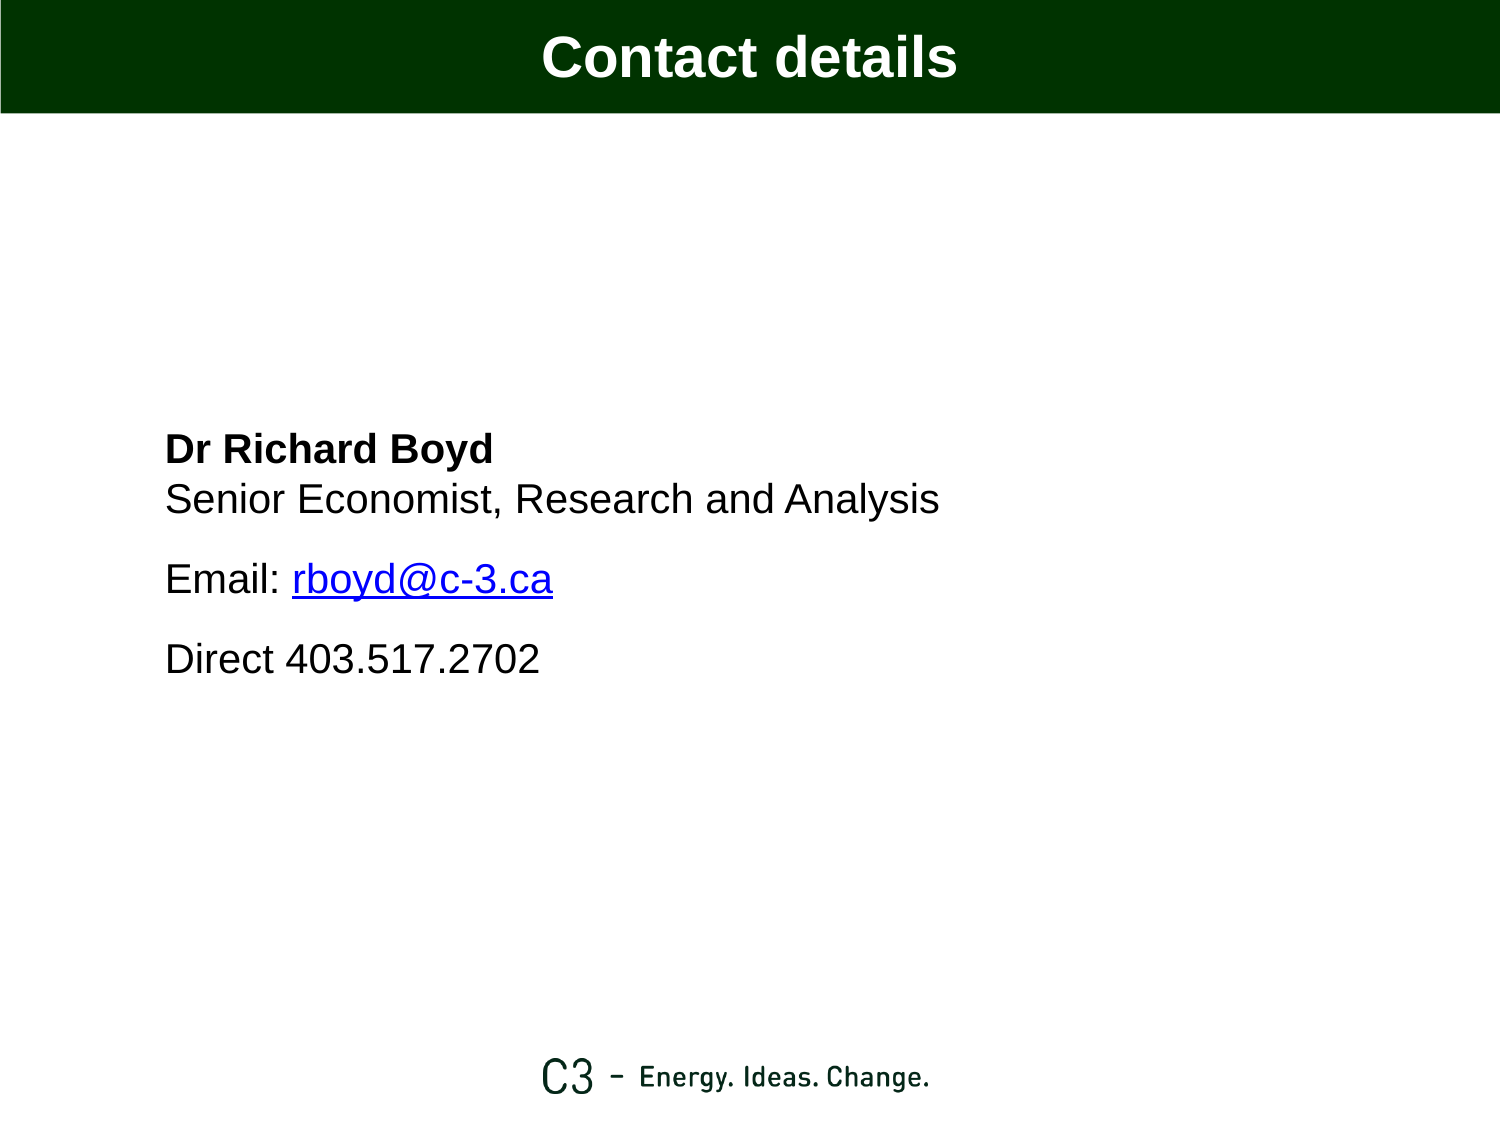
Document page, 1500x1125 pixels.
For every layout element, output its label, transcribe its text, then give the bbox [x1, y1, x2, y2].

text_box Dr Richard Boyd Senior Economist, Research and Analysis Email: rboyd@c-3.ca Direct 403.517.2702 [150, 414, 1341, 690]
picture [543, 1058, 928, 1094]
text_box Contact details [0, 0, 1500, 114]
